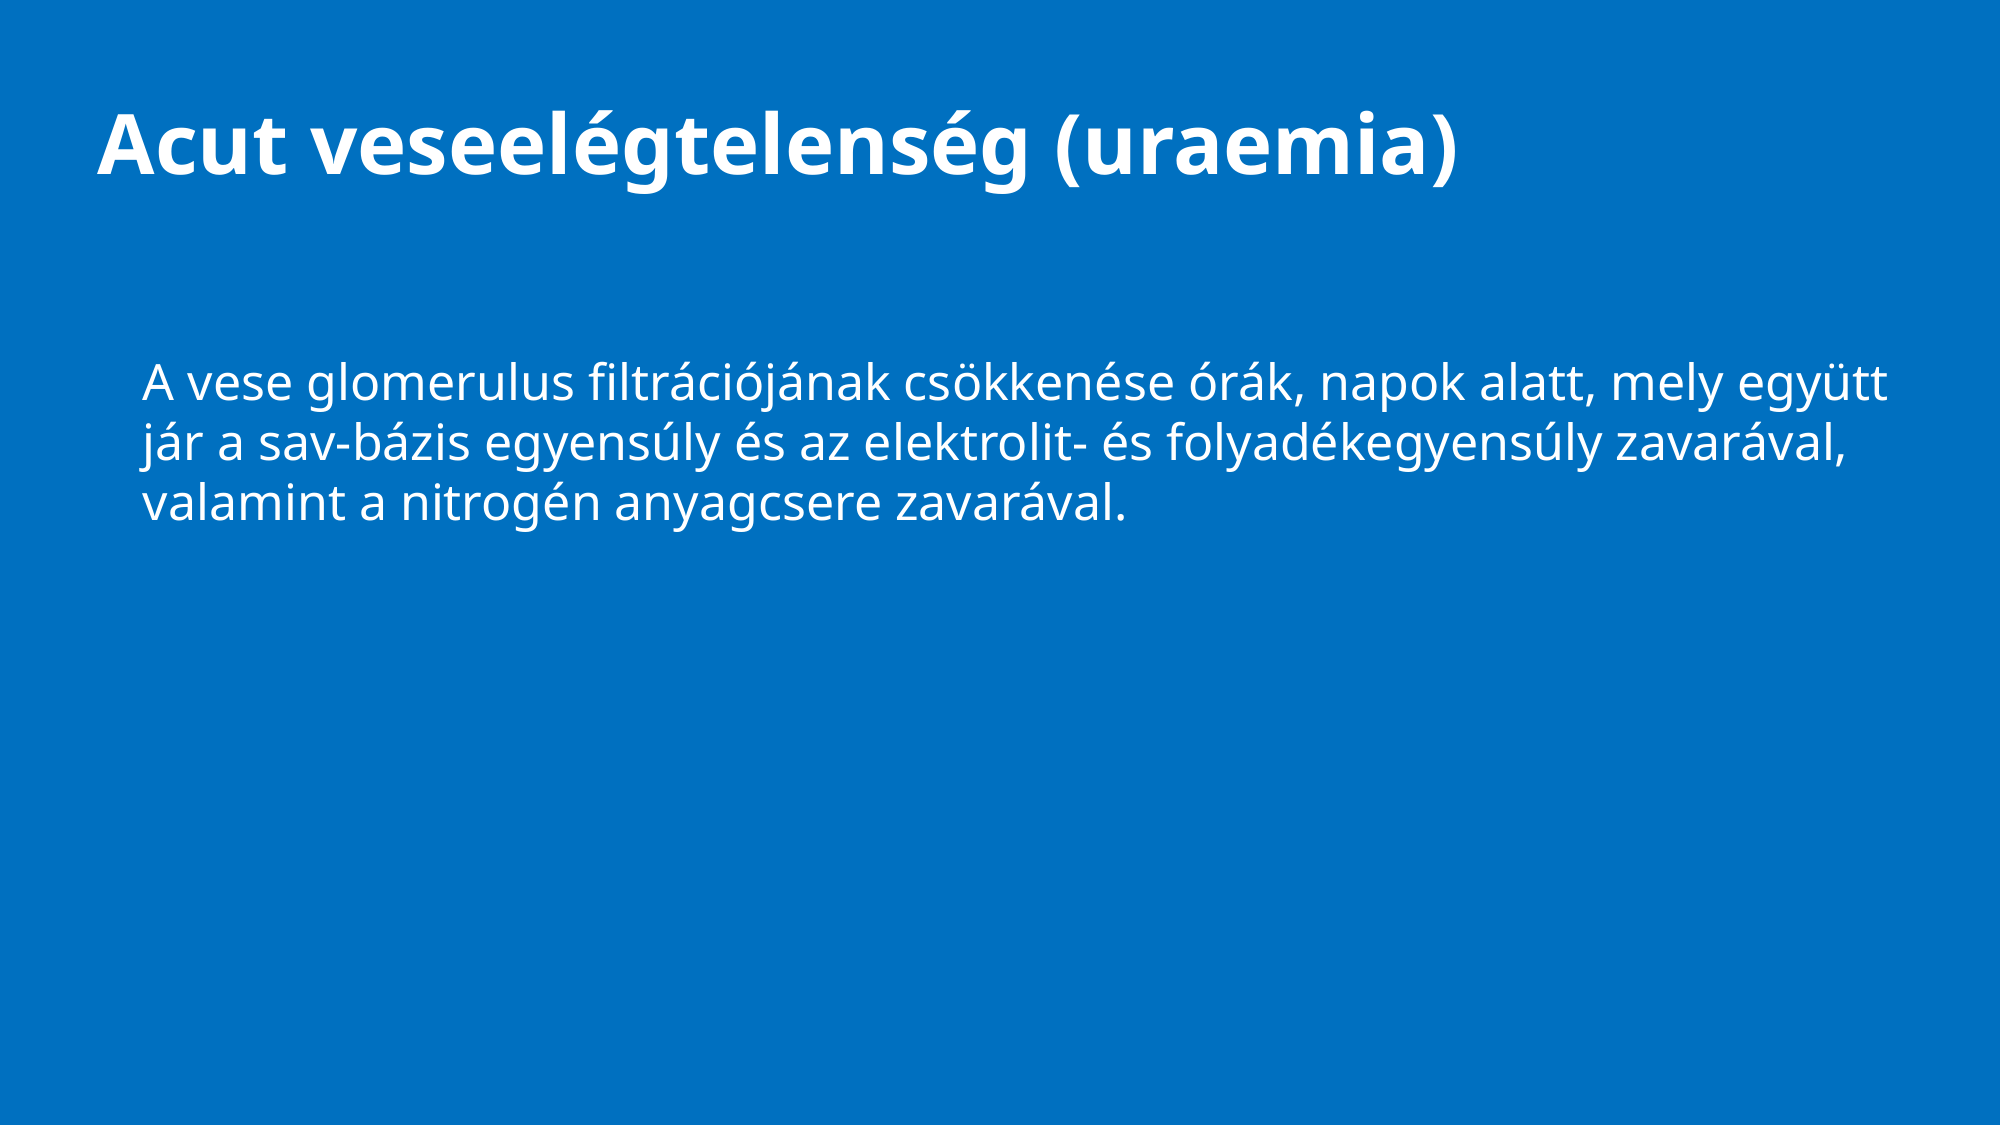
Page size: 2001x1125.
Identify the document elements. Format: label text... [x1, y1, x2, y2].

title Acut veseelégtelenség (uraemia) [82, 84, 1804, 257]
text_box A vese glomerulus filtrációjának csökkenése órák, napok alatt, mely együtt jár a sav-bázis egyensúly és az elektrolit- és folyadékegyensúly zavarával, valamint a nitrogén anyagcsere zavarával. [128, 343, 1956, 538]
